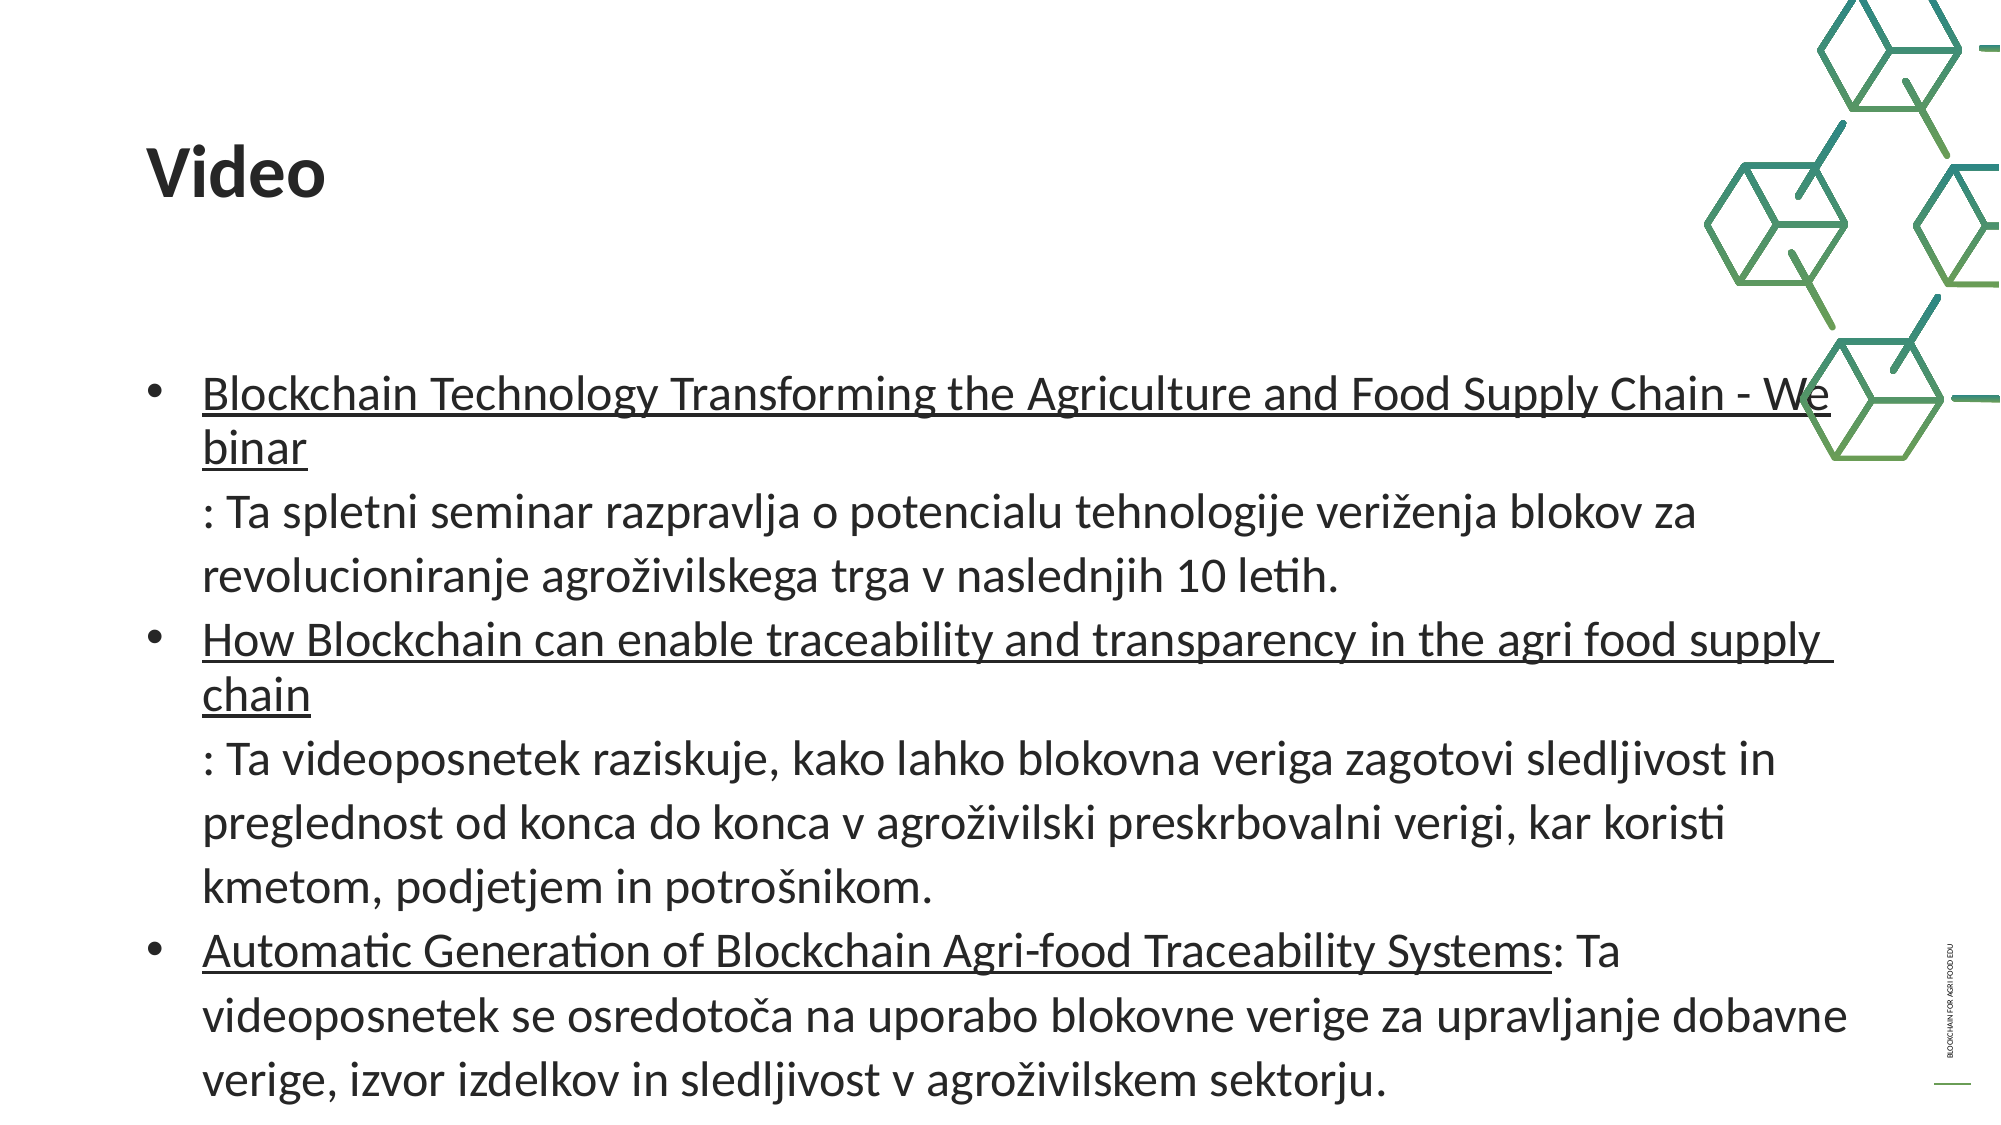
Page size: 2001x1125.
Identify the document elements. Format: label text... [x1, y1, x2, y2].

list Video [130, 124, 1698, 337]
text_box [1703, 0, 2000, 462]
list Blockchain Technology Transforming the Agriculture and Food Supply Chain - Webinar: Ta spletni seminar razpravlja o potencialu tehnologije veriženja blokov za revolucioniranje agroživilskega trga v naslednjih 10 letih. How Blockchain can enable traceability and transparency in the agri food supply chain: Ta videoposnetek raziskuje, kako lahko blokovna veriga zagotovi sledljivost in preglednost od konca do konca v agroživilski preskrbovalni verigi, kar koristi kmetom, podjetjem in potrošnikom. Automatic Generation of Blockchain Agri-food Traceability Systems: Ta videoposnetek se osredotoča na uporabo blokovne verige za upravljanje dobavne verige, izvor izdelkov in sledljivost v agroživilskem sektorju. [130, 348, 1869, 1074]
